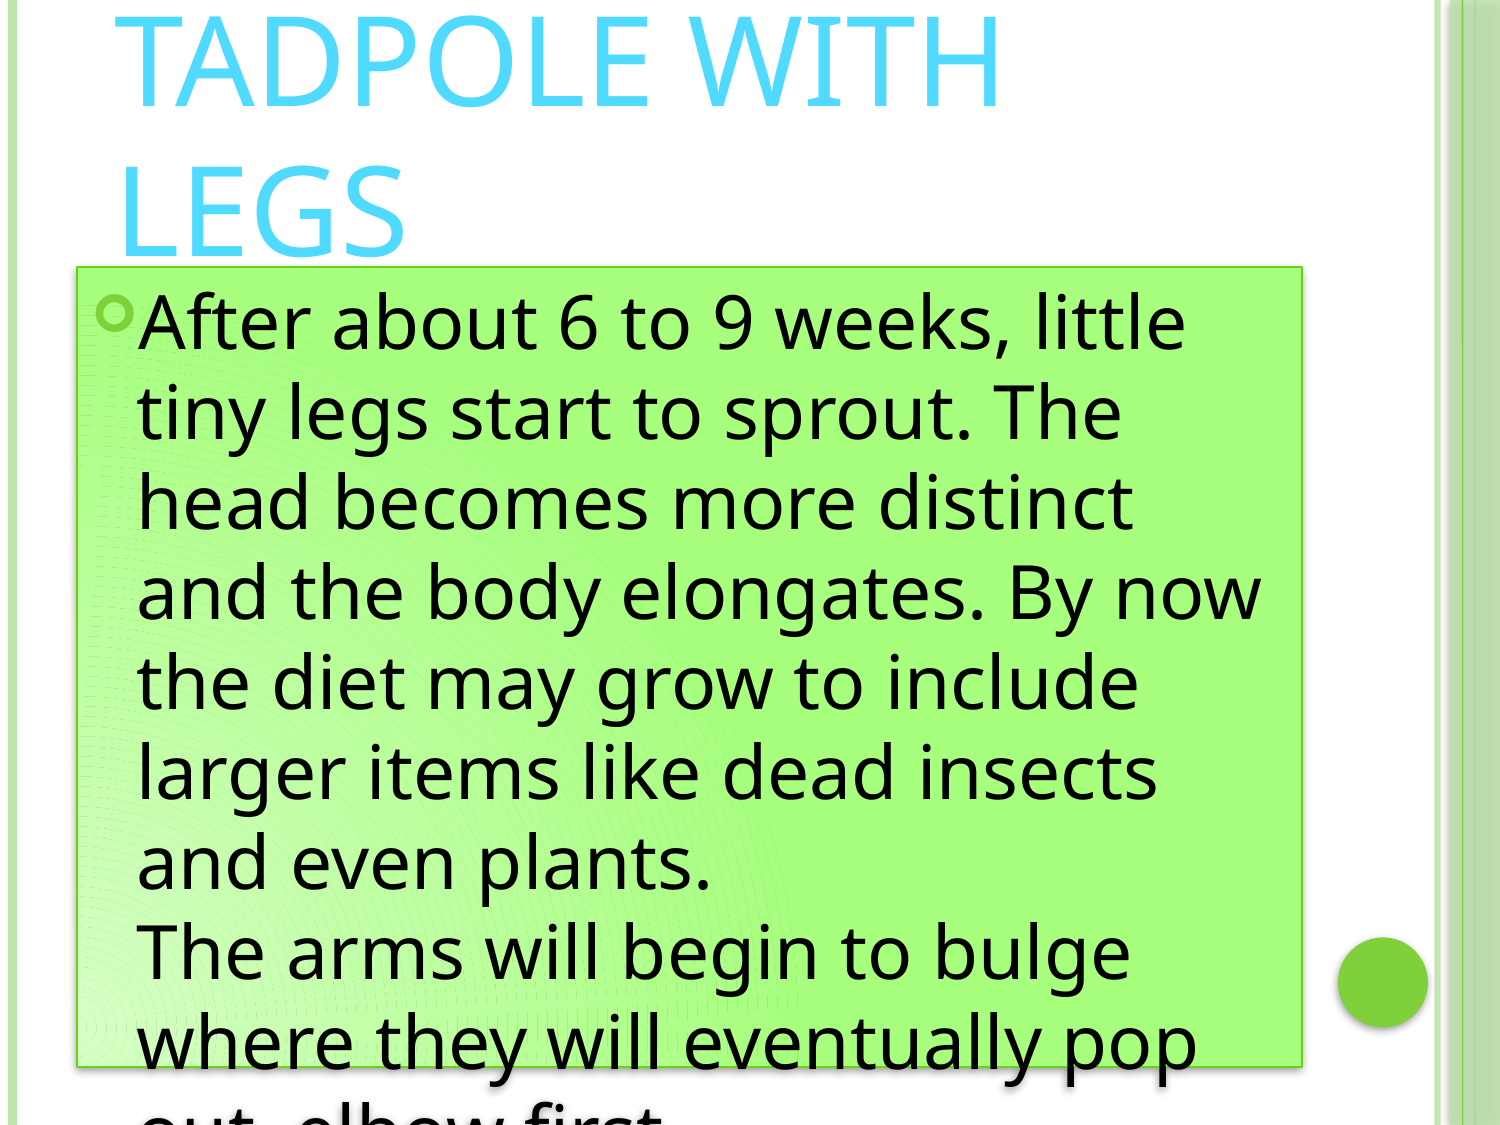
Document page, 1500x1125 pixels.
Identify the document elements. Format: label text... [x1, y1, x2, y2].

title Stage 3. Tadpole with legs [100, 101, 1326, 290]
list After about 6 to 9 weeks, little tiny legs start to sprout. The head becomes more distinct and the body elongates. By now the diet may grow to include larger items like dead insects and even plants. The arms will begin to bulge where they will eventually pop out, elbow first. After about 9 weeks, the tadpole looks more like a teeny frog with a really long tail. It is now well on it's way to being almost ful lgrown! [76, 266, 1303, 1068]
